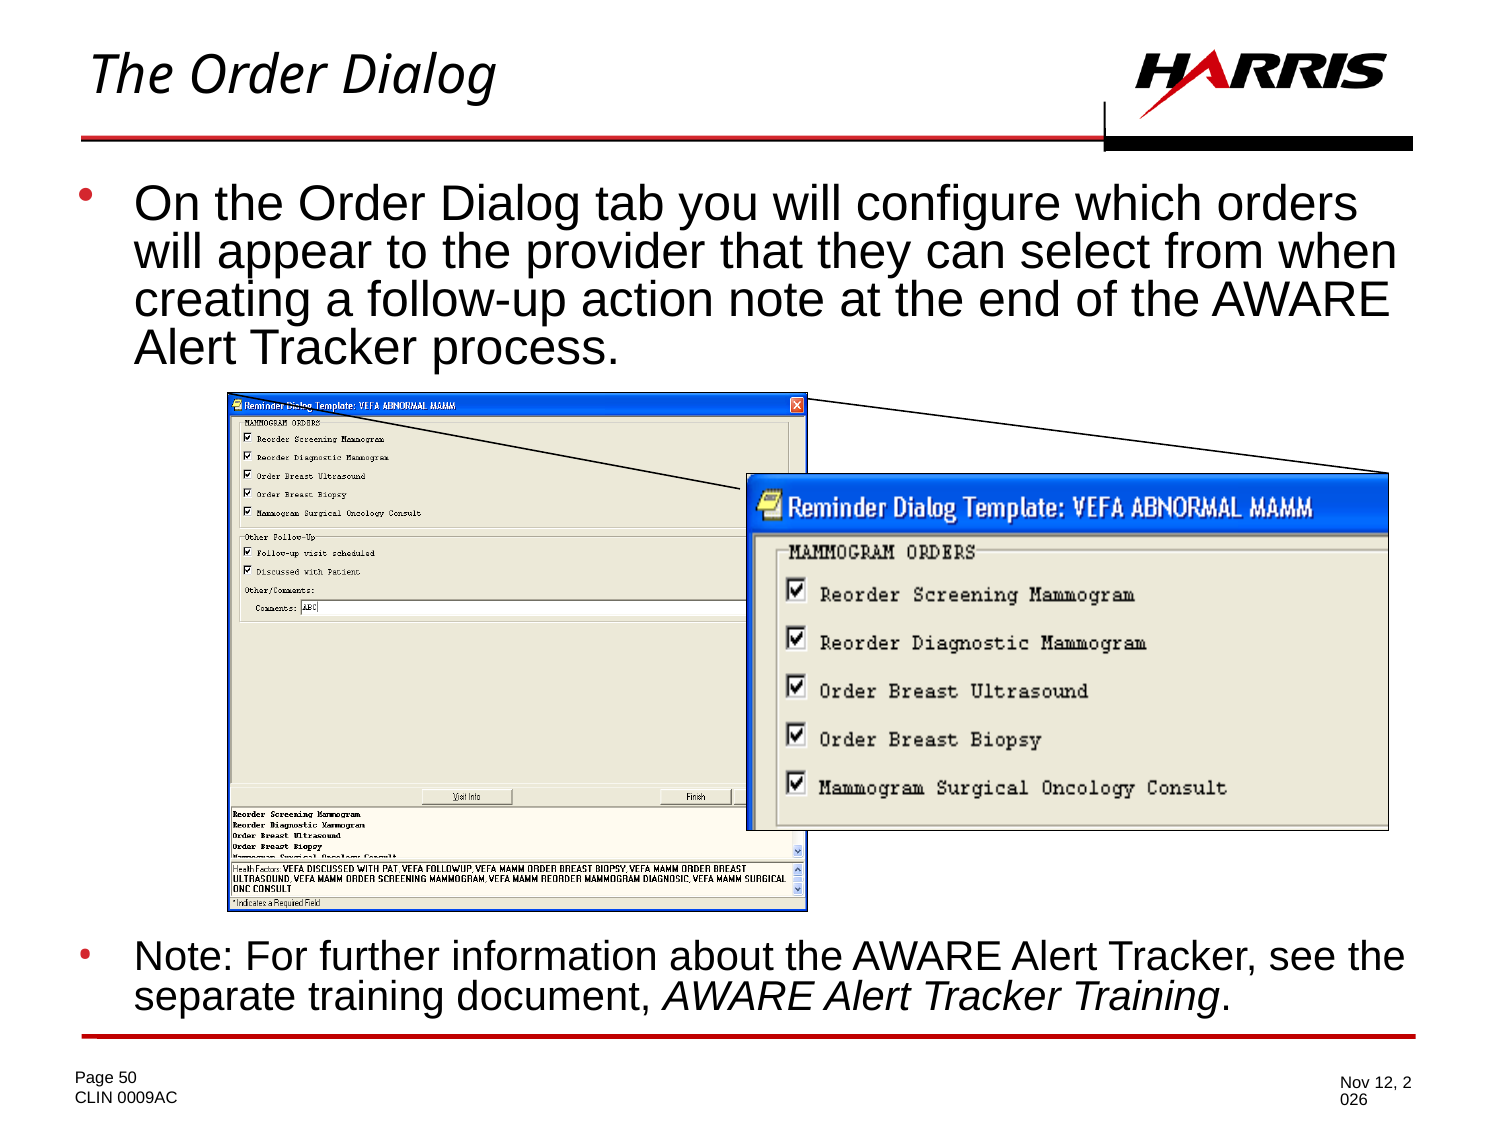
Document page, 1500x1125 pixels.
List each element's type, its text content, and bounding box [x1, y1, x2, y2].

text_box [227, 393, 741, 490]
picture [227, 392, 1390, 912]
slide_number 6-Oct-14 [1324, 1060, 1435, 1105]
title The Order Dialog [73, 27, 962, 117]
list On the Order Dialog tab you will configure which orders will appear to the provider that they can select from when creating a follow-up action note at the end of the AWARE Alert Tracker process. [62, 174, 1432, 417]
picture [1135, 49, 1387, 119]
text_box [807, 398, 1390, 474]
list Note: For further information about the AWARE Alert Tracker, see the separate training document, AWARE Alert Tracker Training. [62, 417, 1432, 1068]
